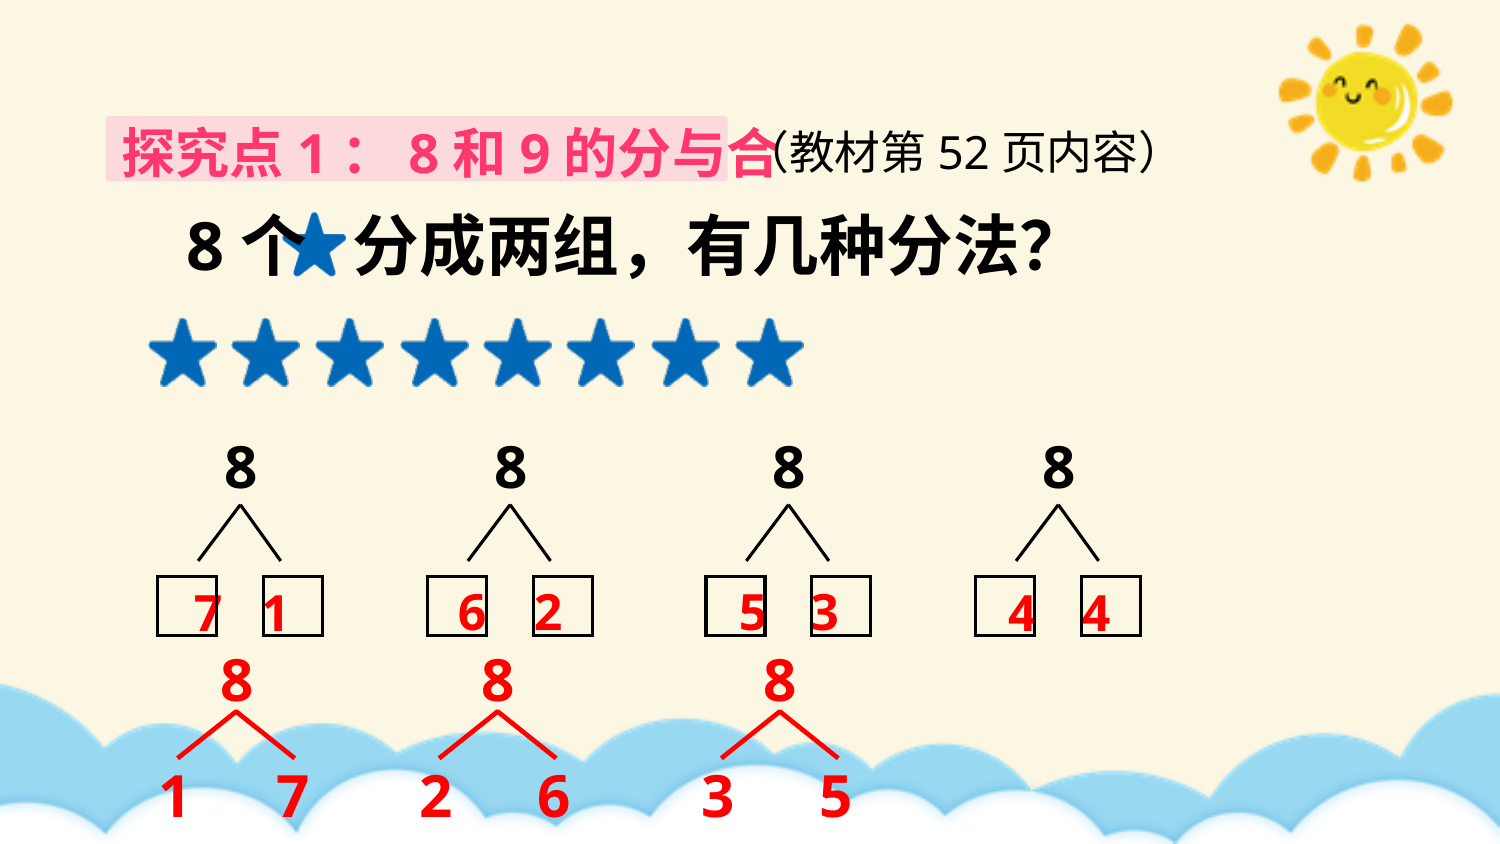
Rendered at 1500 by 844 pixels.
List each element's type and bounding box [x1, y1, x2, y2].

text_box [157, 422, 323, 634]
text_box [380, 635, 609, 838]
picture [0, 0, 1500, 844]
text_box [975, 422, 1141, 637]
text_box [705, 422, 871, 634]
text_box [662, 635, 891, 838]
text_box [118, 635, 348, 838]
text_box [427, 422, 593, 634]
